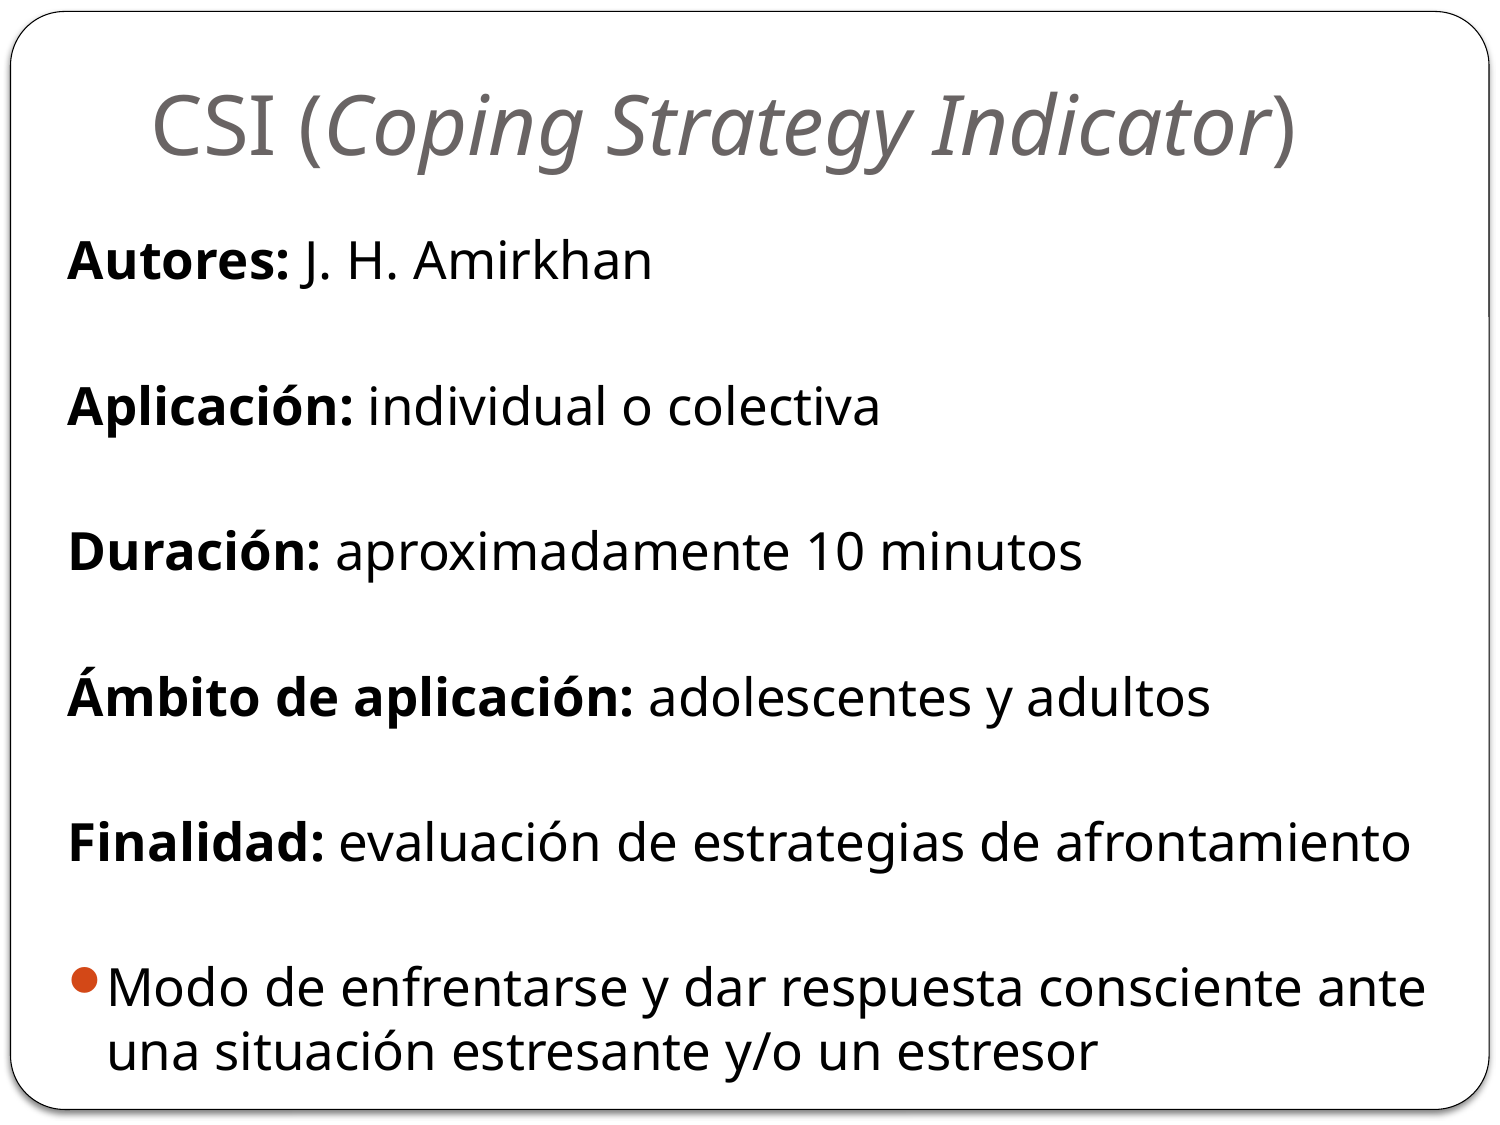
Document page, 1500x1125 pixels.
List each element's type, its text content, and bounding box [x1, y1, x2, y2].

list Autores: J. H. Amirkhan Aplicación: individual o colectiva Duración: aproximadamente 10 minutos Ámbito de aplicación: adolescentes y adultos Finalidad: evaluación de estrategias de afrontamiento Modo de enfrentarse y dar respuesta consciente ante una situación estresante y/o un estresor [53, 219, 1447, 1125]
title CSI (Coping Strategy Indicator) [135, 0, 1411, 188]
